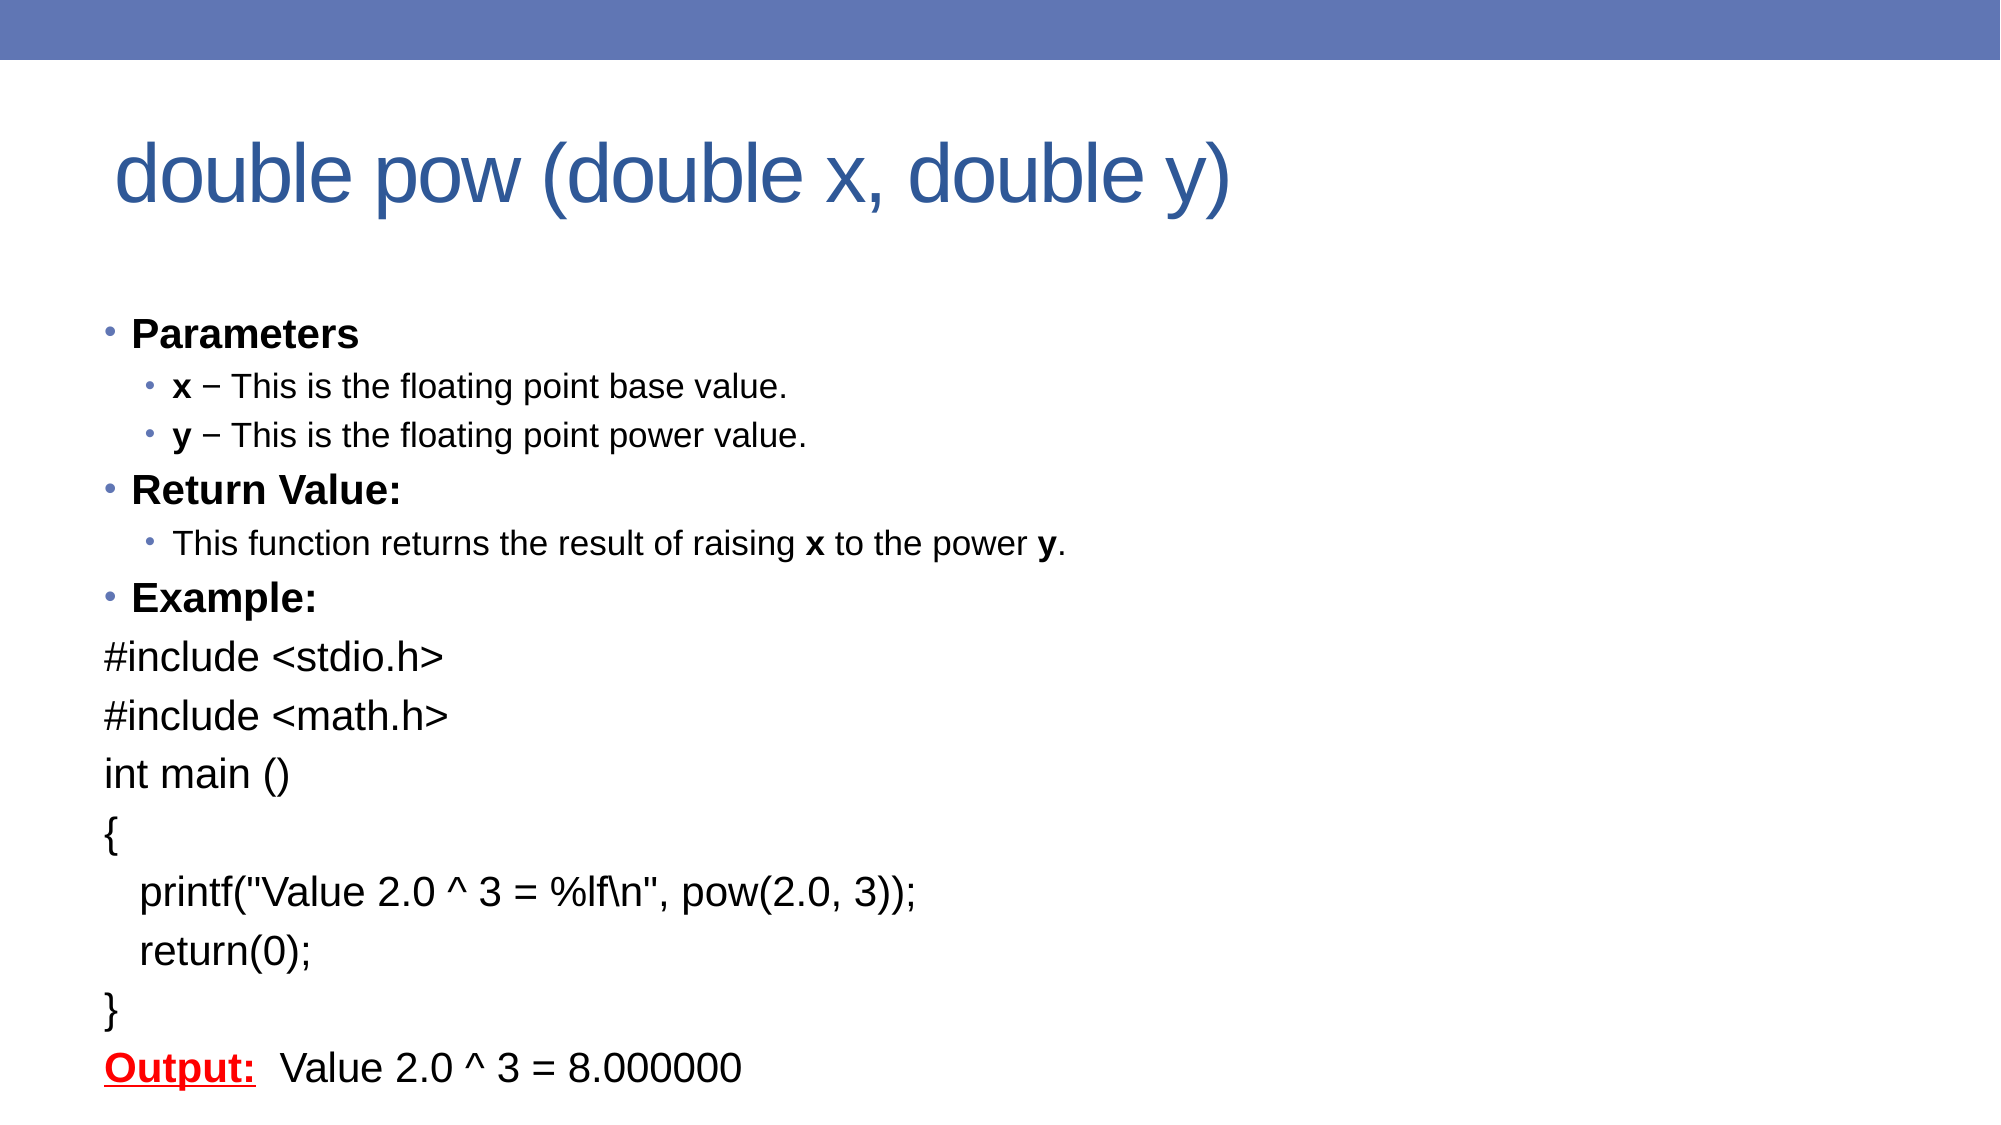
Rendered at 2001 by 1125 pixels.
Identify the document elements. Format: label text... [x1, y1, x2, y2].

title double pow (double x, double y) [99, 87, 1900, 250]
list Parameters x − This is the floating point base value. y − This is the floating point power value. Return Value: This function returns the result of raising x to the power y. Example: #include <stdio.h> #include <math.h> int main () { printf("Value 2.0 ^ 3 = %lf\n", pow(2.0, 3)); return(0); } Output: Value 2.0 ^ 3 = 8.000000 [89, 298, 1890, 1099]
